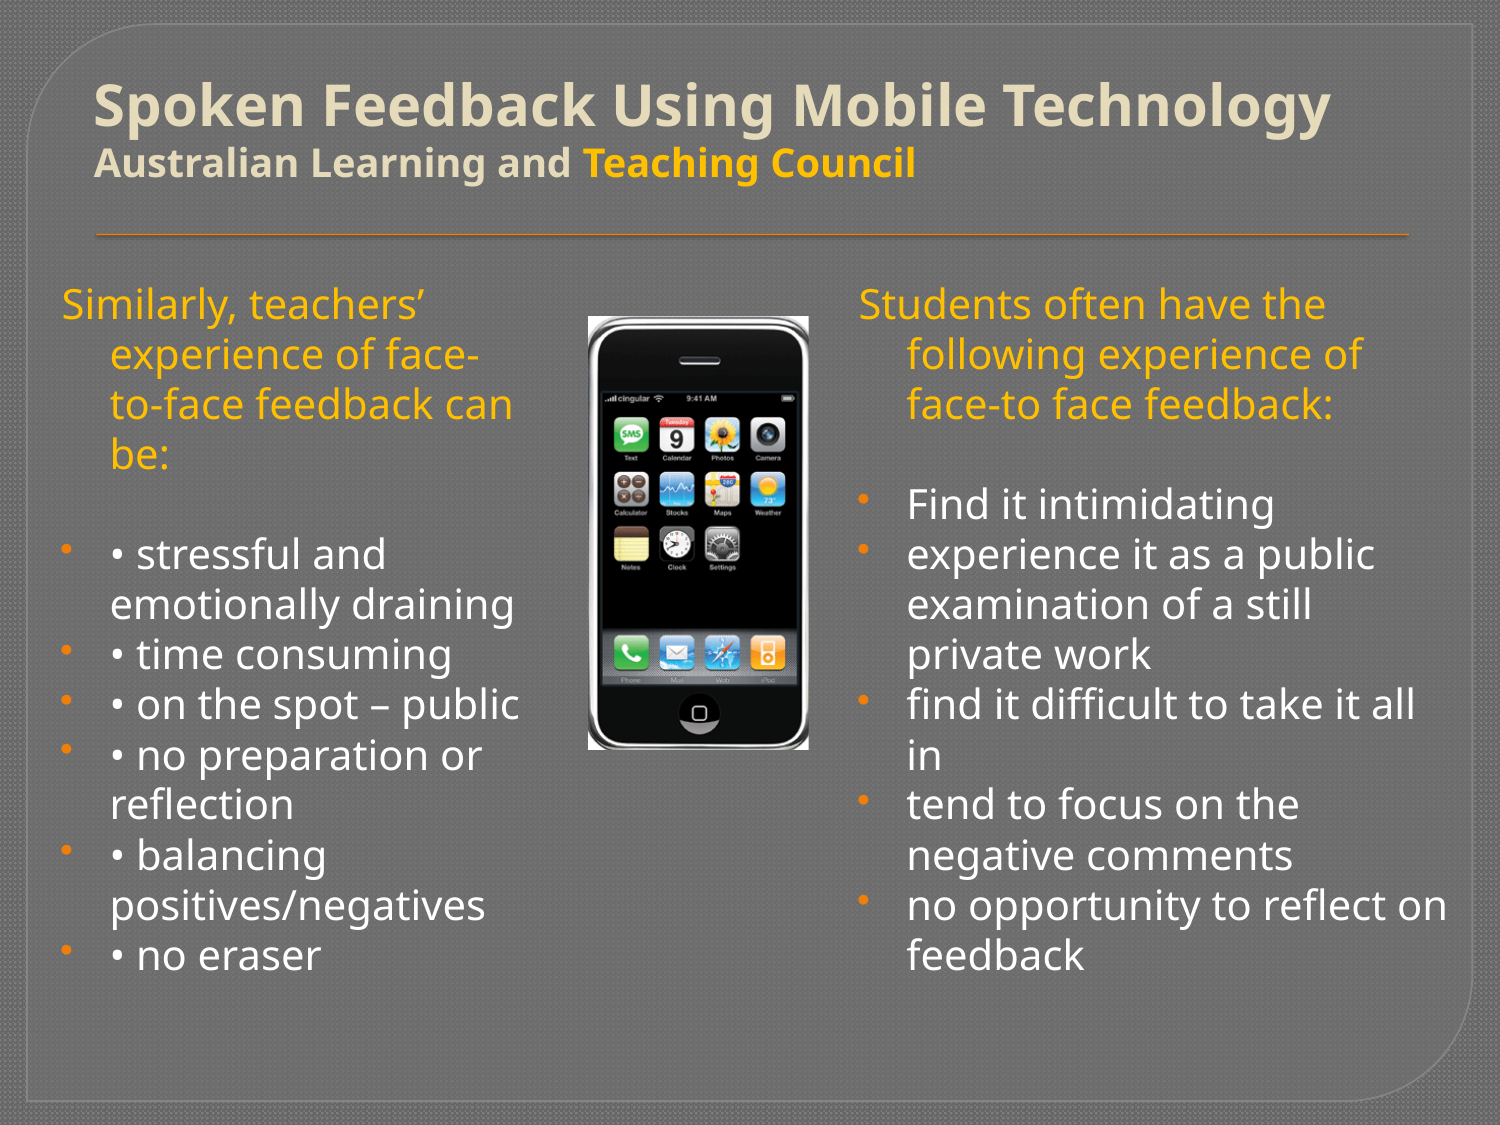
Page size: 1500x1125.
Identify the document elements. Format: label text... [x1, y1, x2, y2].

title Spoken Feedback Using Mobile Technology Australian Learning and Teaching Council [70, 58, 1421, 193]
picture [587, 316, 809, 751]
text_box Similarly, teachers’ experience of face‐to‐face feedback can be: • stressful and emotionally draining • time consuming • on the spot – public • no preparation or reflection • balancing positives/negatives • no eraser [46, 270, 547, 1013]
list Students often have the following experience of face‐to face feedback: Find it intimidating experience it as a public examination of a still private work find it difficult to take it all in tend to focus on the negative comments no opportunity to reflect on feedback [843, 270, 1465, 1013]
